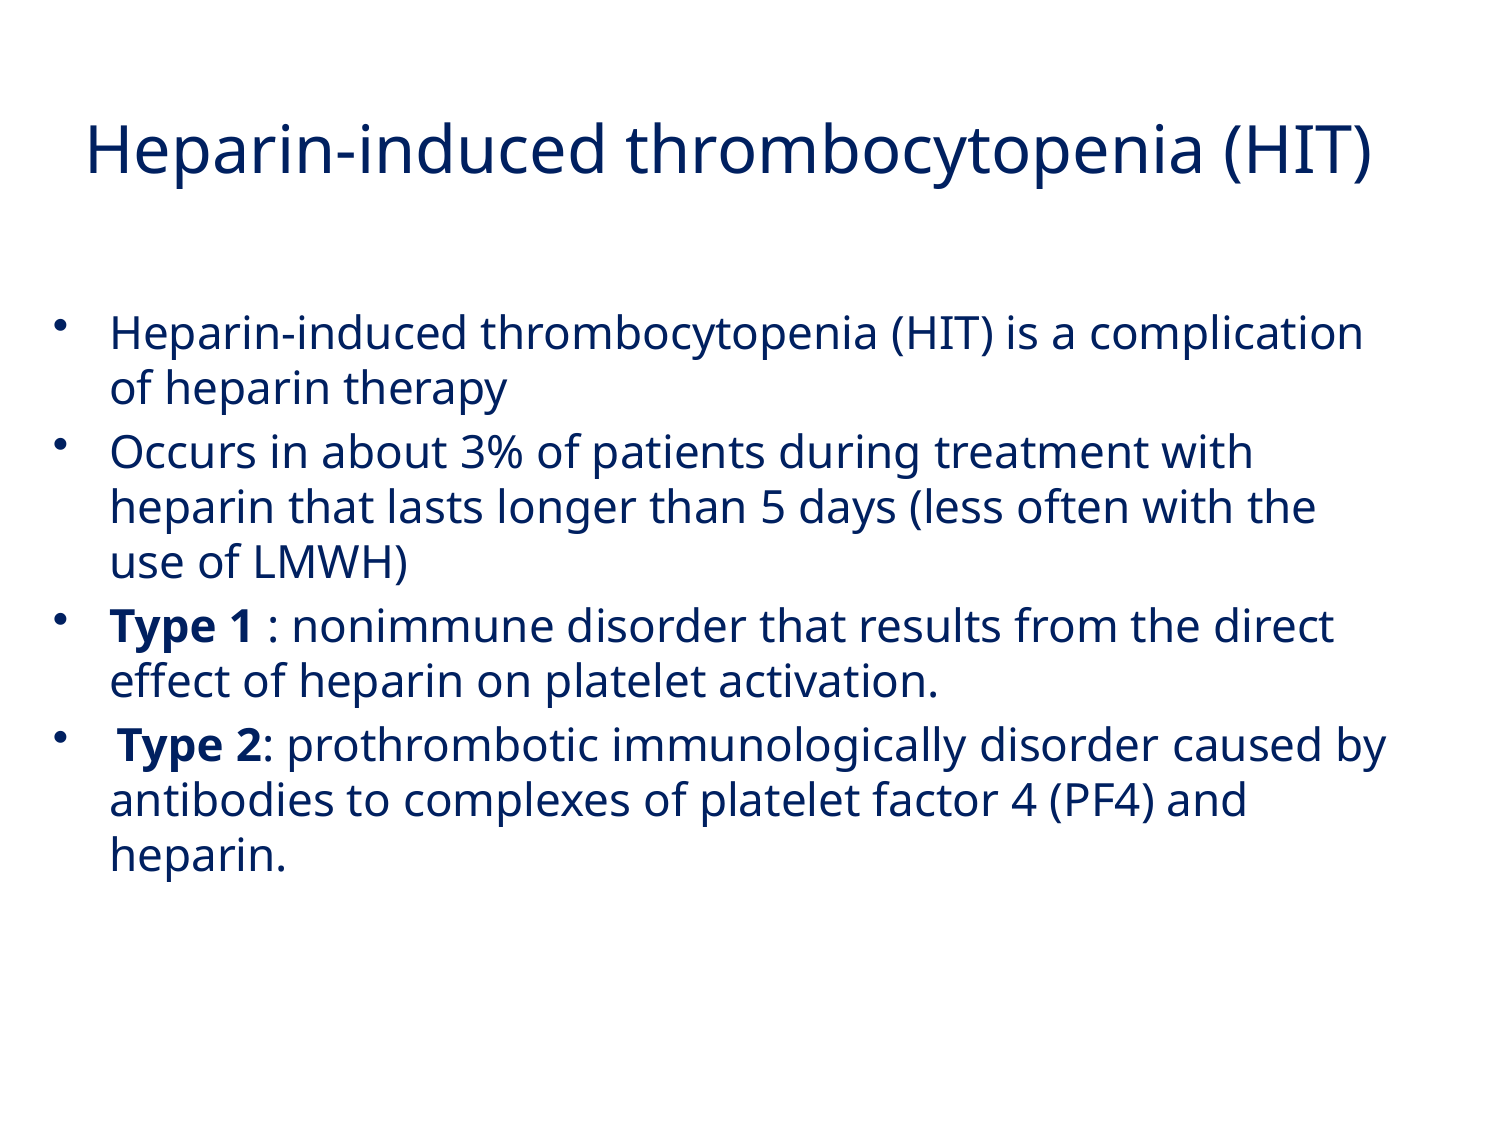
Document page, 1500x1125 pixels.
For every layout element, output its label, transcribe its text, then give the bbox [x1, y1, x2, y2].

list Heparin-induced thrombocytopenia (HIT) is a complication of heparin therapy Occurs in about 3% of patients during treatment with heparin that lasts longer than 5 days (less often with the use of LMWH) Type 1 : nonimmune disorder that results from the direct effect of heparin on platelet activation. Type 2: prothrombotic immunologically disorder caused by antibodies to complexes of platelet factor 4 (PF4) and heparin. [37, 231, 1422, 915]
title Heparin-induced thrombocytopenia (HIT) [0, 93, 1459, 200]
